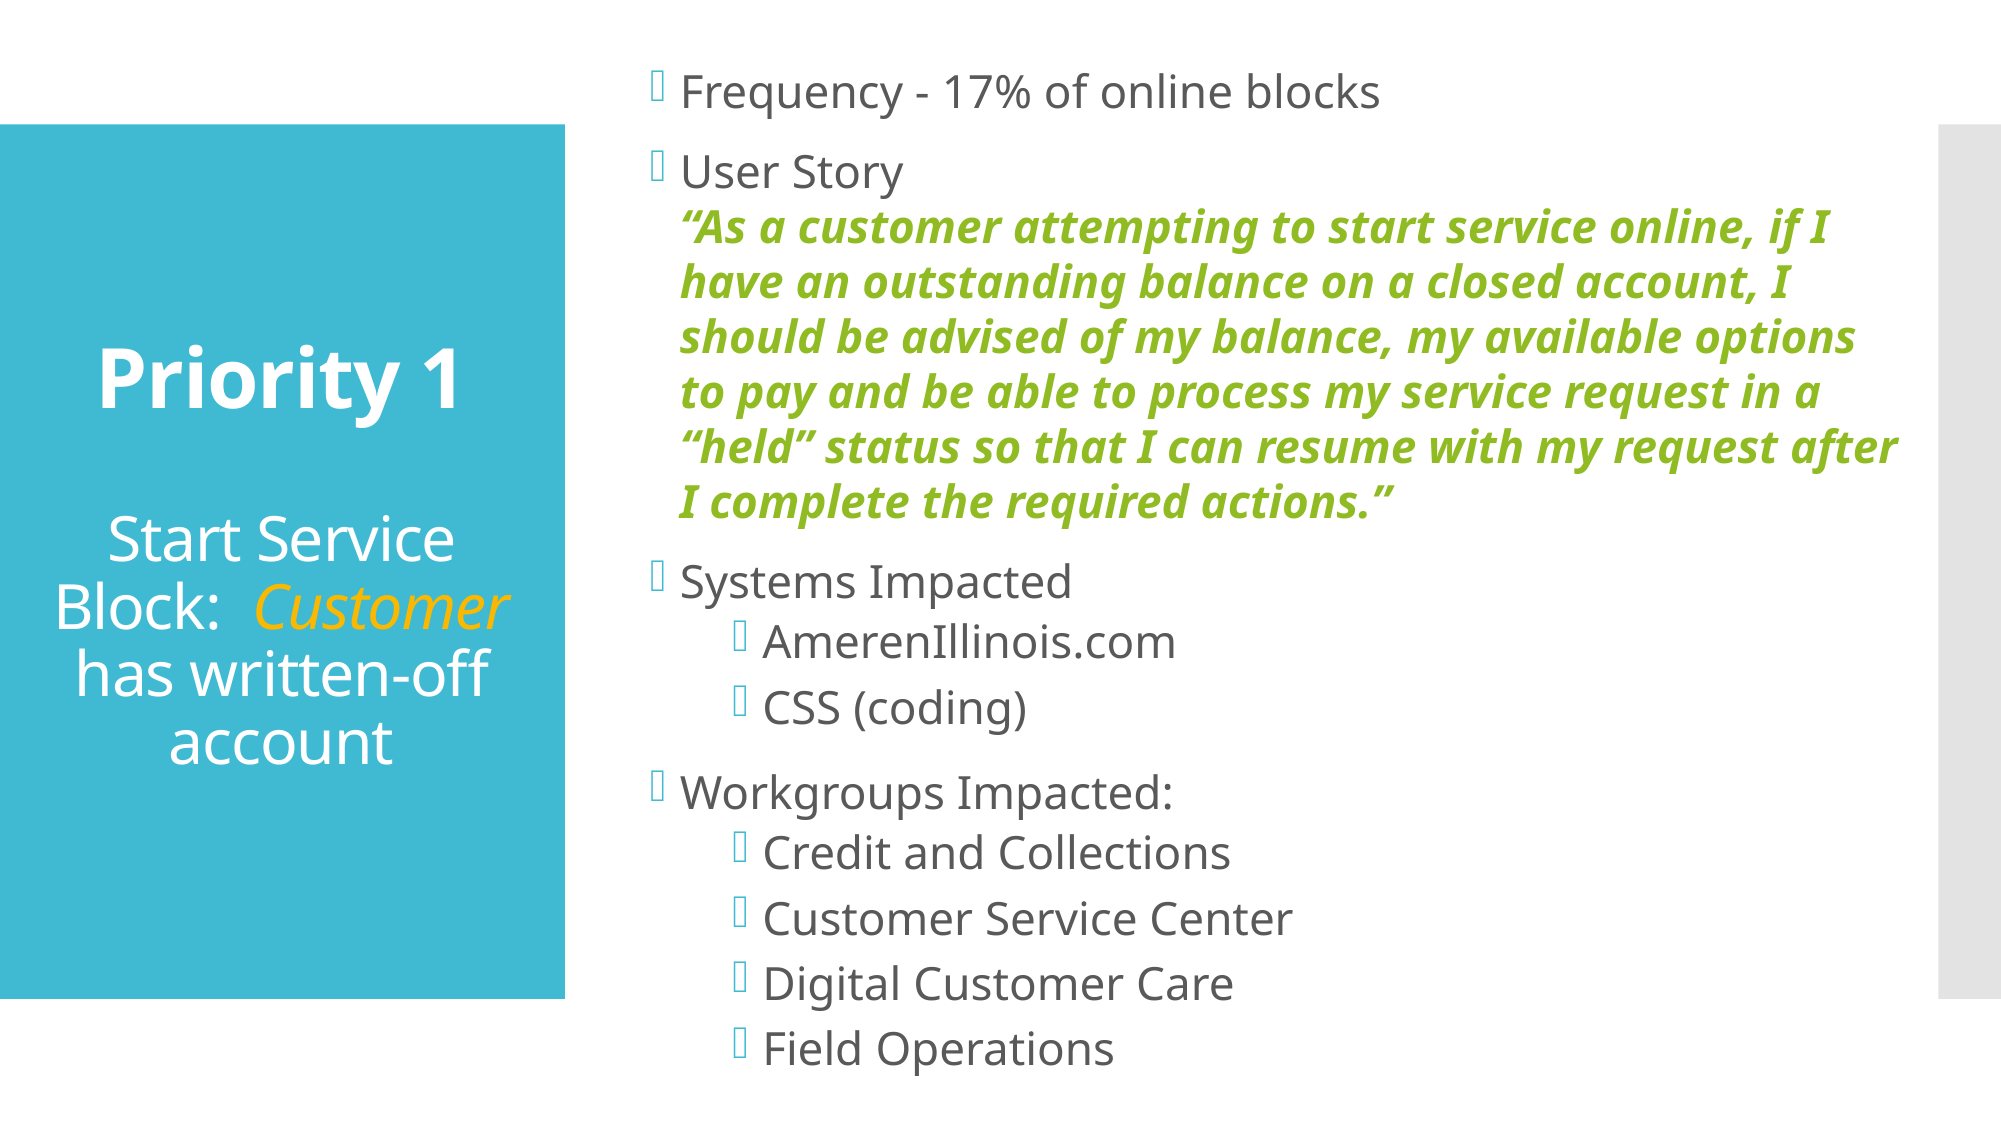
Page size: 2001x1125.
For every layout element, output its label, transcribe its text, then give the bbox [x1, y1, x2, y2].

list Frequency - 17% of online blocks User Story “As a customer attempting to start service online, if I have an outstanding balance on a closed account, I should be advised of my balance, my available options to pay and be able to process my service request in a “held” status so that I can resume with my request after I complete the required actions.” Systems Impacted AmerenIllinois.com CSS (coding) Workgroups Impacted: Credit and Collections Customer Service Center Digital Customer Care Field Operations [634, 171, 1930, 1052]
title Priority 1 Start Service Block: Customer has written-off account [6, 272, 558, 985]
